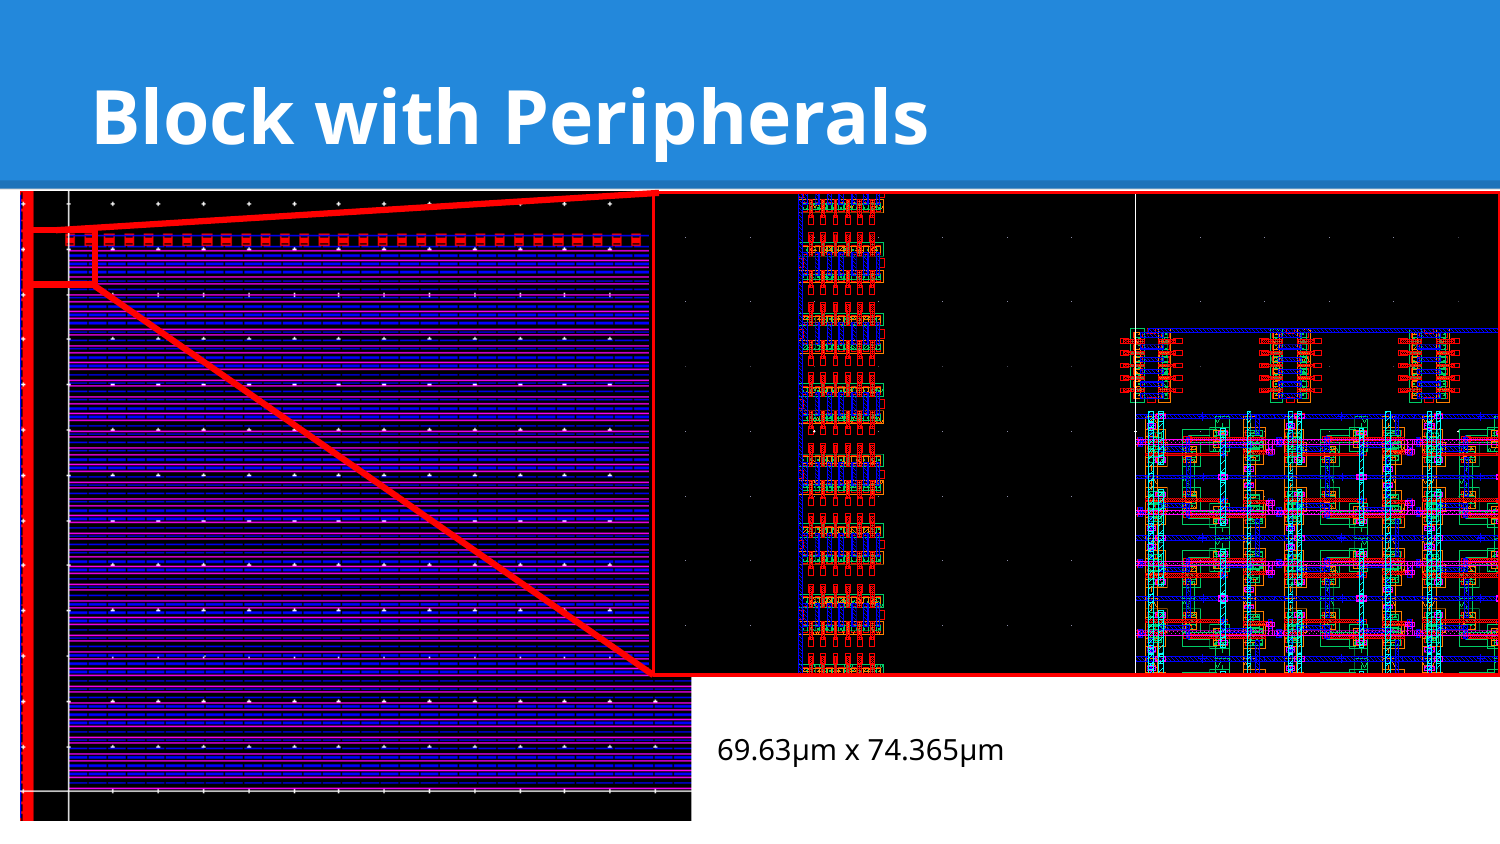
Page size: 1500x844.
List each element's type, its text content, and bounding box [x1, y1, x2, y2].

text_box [94, 285, 654, 676]
title Block with Peripherals [75, 33, 1425, 175]
text_box [27, 230, 95, 285]
text_box [20, 191, 692, 821]
text_box [649, 239, 653, 285]
text_box 69.63μm x 74.365μm [701, 716, 1039, 792]
text_box [653, 192, 1500, 676]
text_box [55, 192, 660, 231]
